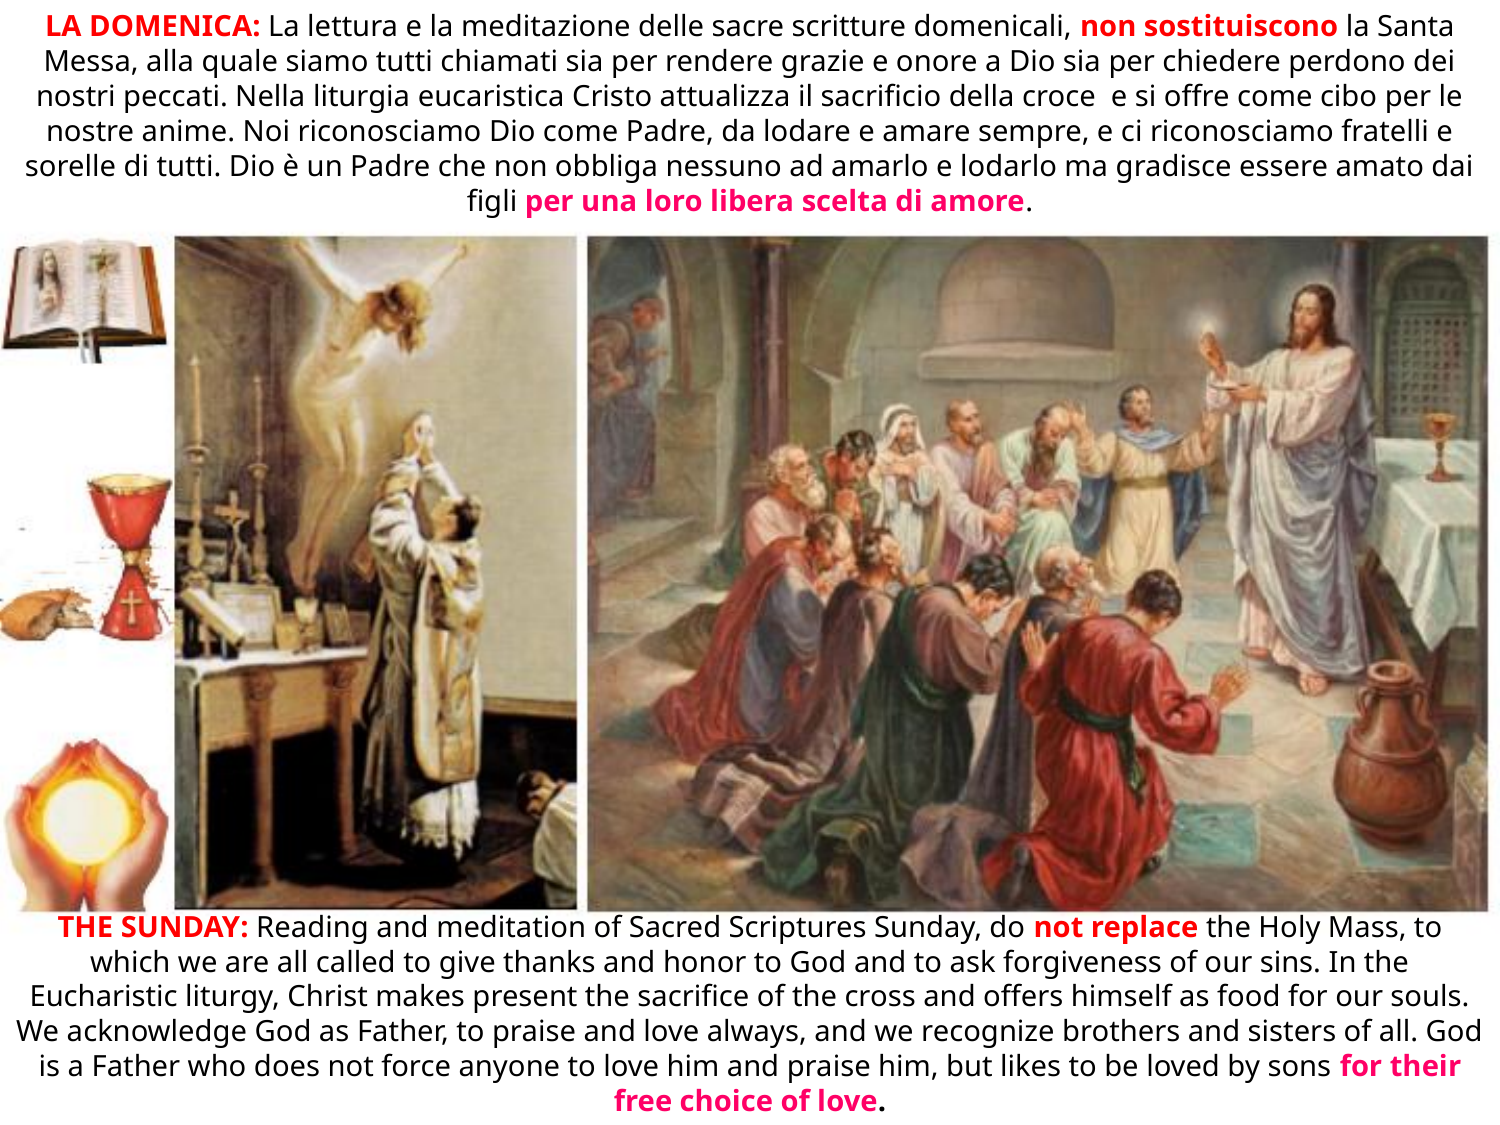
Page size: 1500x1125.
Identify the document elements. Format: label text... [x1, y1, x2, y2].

picture [0, 225, 1500, 900]
text_box LA DOMENICA: La lettura e la meditazione delle sacre scritture domenicali, non sostituiscono la Santa Messa, alla quale siamo tutti chiamati sia per rendere grazie e onore a Dio sia per chiedere perdono dei nostri peccati. Nella liturgia eucaristica Cristo attualizza il sacrificio della croce e si offre come cibo per le nostre anime. Noi riconosciamo Dio come Padre, da lodare e amare sempre, e ci riconosciamo fratelli e sorelle di tutti. Dio è un Padre che non obbliga nessuno ad amarlo e lodarlo ma gradisce essere amato dai figli per una loro libera scelta di amore. [0, 0, 1500, 225]
text_box THE SUNDAY: Reading and meditation of Sacred Scriptures Sunday, do not replace the Holy Mass, to which we are all called to give thanks and honor to God and to ask forgiveness of our sins. In the Eucharistic liturgy, Christ makes present the sacrifice of the cross and offers himself as food for our souls. We acknowledge God as Father, to praise and love always, and we recognize brothers and sisters of all. God is a Father who does not force anyone to love him and praise him, but likes to be loved by sons for their free choice of love. [0, 900, 1500, 1125]
